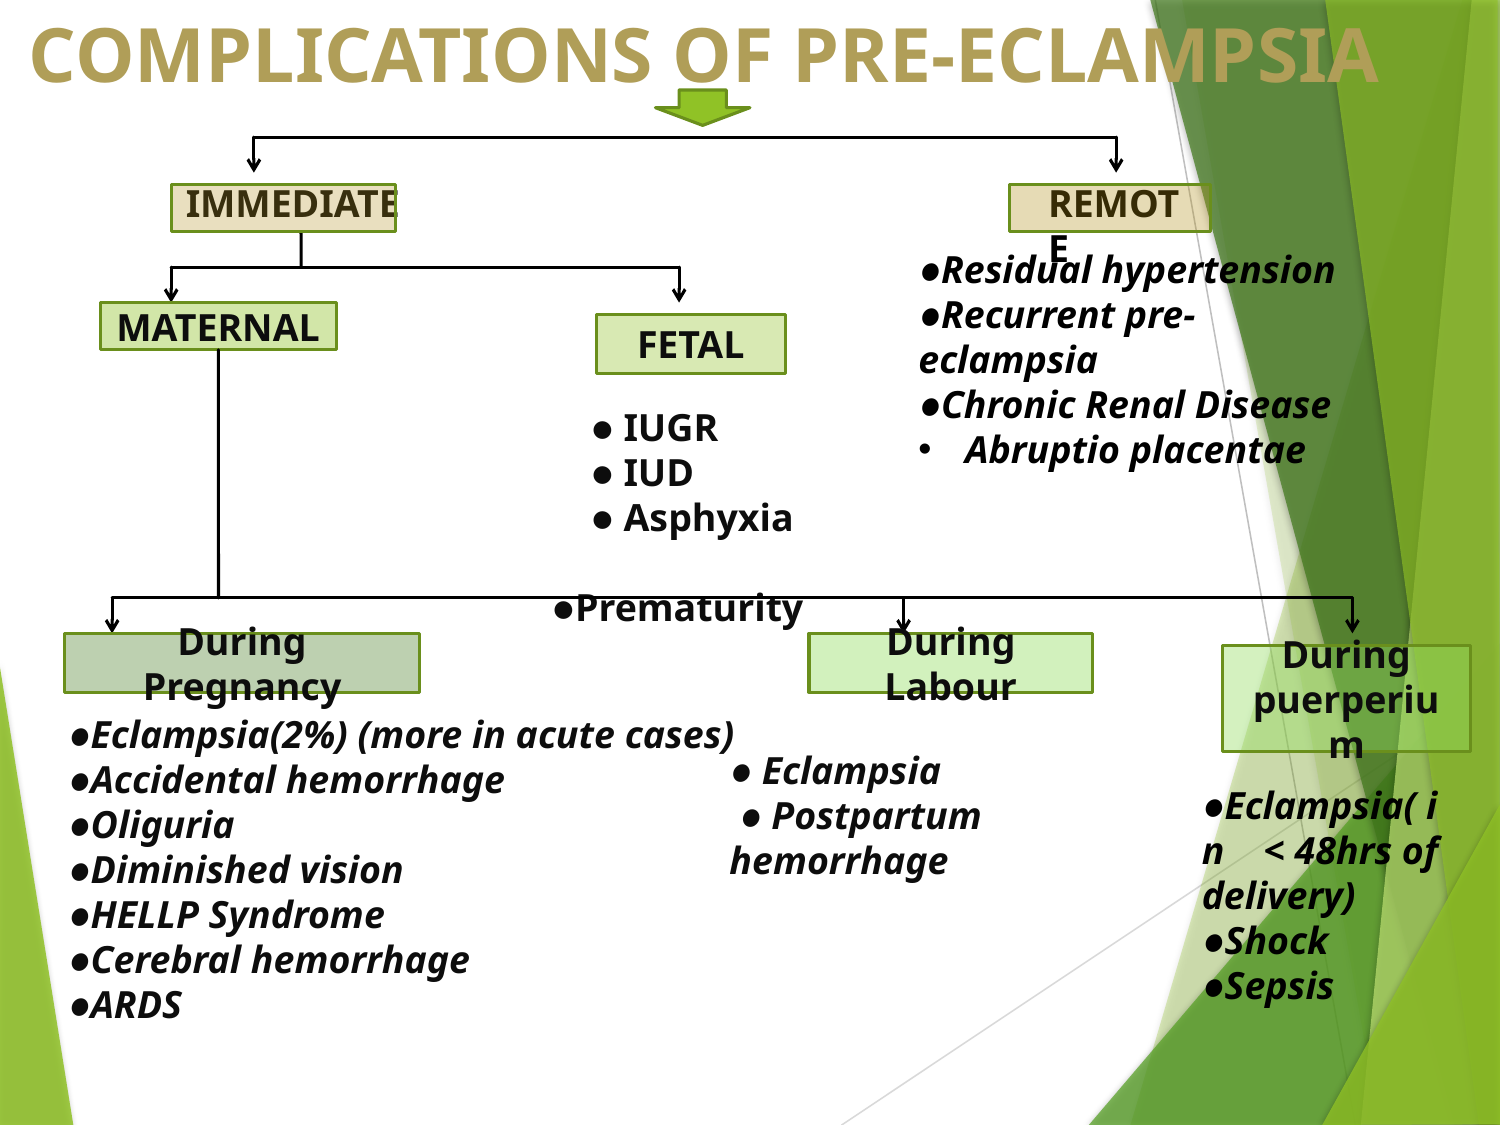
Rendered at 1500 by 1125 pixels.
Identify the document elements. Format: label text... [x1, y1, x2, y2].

text_box FETAL [595, 313, 787, 375]
text_box During Labour [807, 632, 1094, 694]
text_box REMOTE [1033, 172, 1211, 183]
text_box ● IUGR ● IUD ● Asphyxia ●Prematurity [537, 397, 857, 596]
text_box ●Residual hypertension ●Recurrent pre-eclampsia ●Chronic Renal Disease Abruptio placentae [903, 238, 1376, 479]
text_box IMMEDIATE [171, 172, 431, 233]
text_box [653, 88, 752, 127]
text_box During puerperium [1221, 644, 1472, 753]
text_box ●Eclampsia( in < 48hrs of delivery) ●Shock ●Sepsis [1187, 775, 1471, 1015]
text_box ● IUGR ● IUD ● Asphyxia ●Prematurity [537, 608, 857, 637]
text_box MATERNAL [99, 301, 338, 351]
text_box REMOTE [1033, 233, 1211, 238]
text_box [1008, 183, 1212, 233]
text_box [170, 183, 397, 233]
text_box ●Eclampsia(2%) (more in acute cases) ●Accidental hemorrhage ●Oliguria ●Diminished vision ●HELLP Syndrome ●Cerebral hemorrhage ●ARDS [53, 704, 762, 1034]
text_box COMPLICATIONS OF PRE-ECLAMPSIA [13, 0, 1396, 105]
text_box ● Eclampsia ● Postpartum hemorrhage [714, 739, 1199, 890]
text_box During Pregnancy [63, 632, 421, 694]
